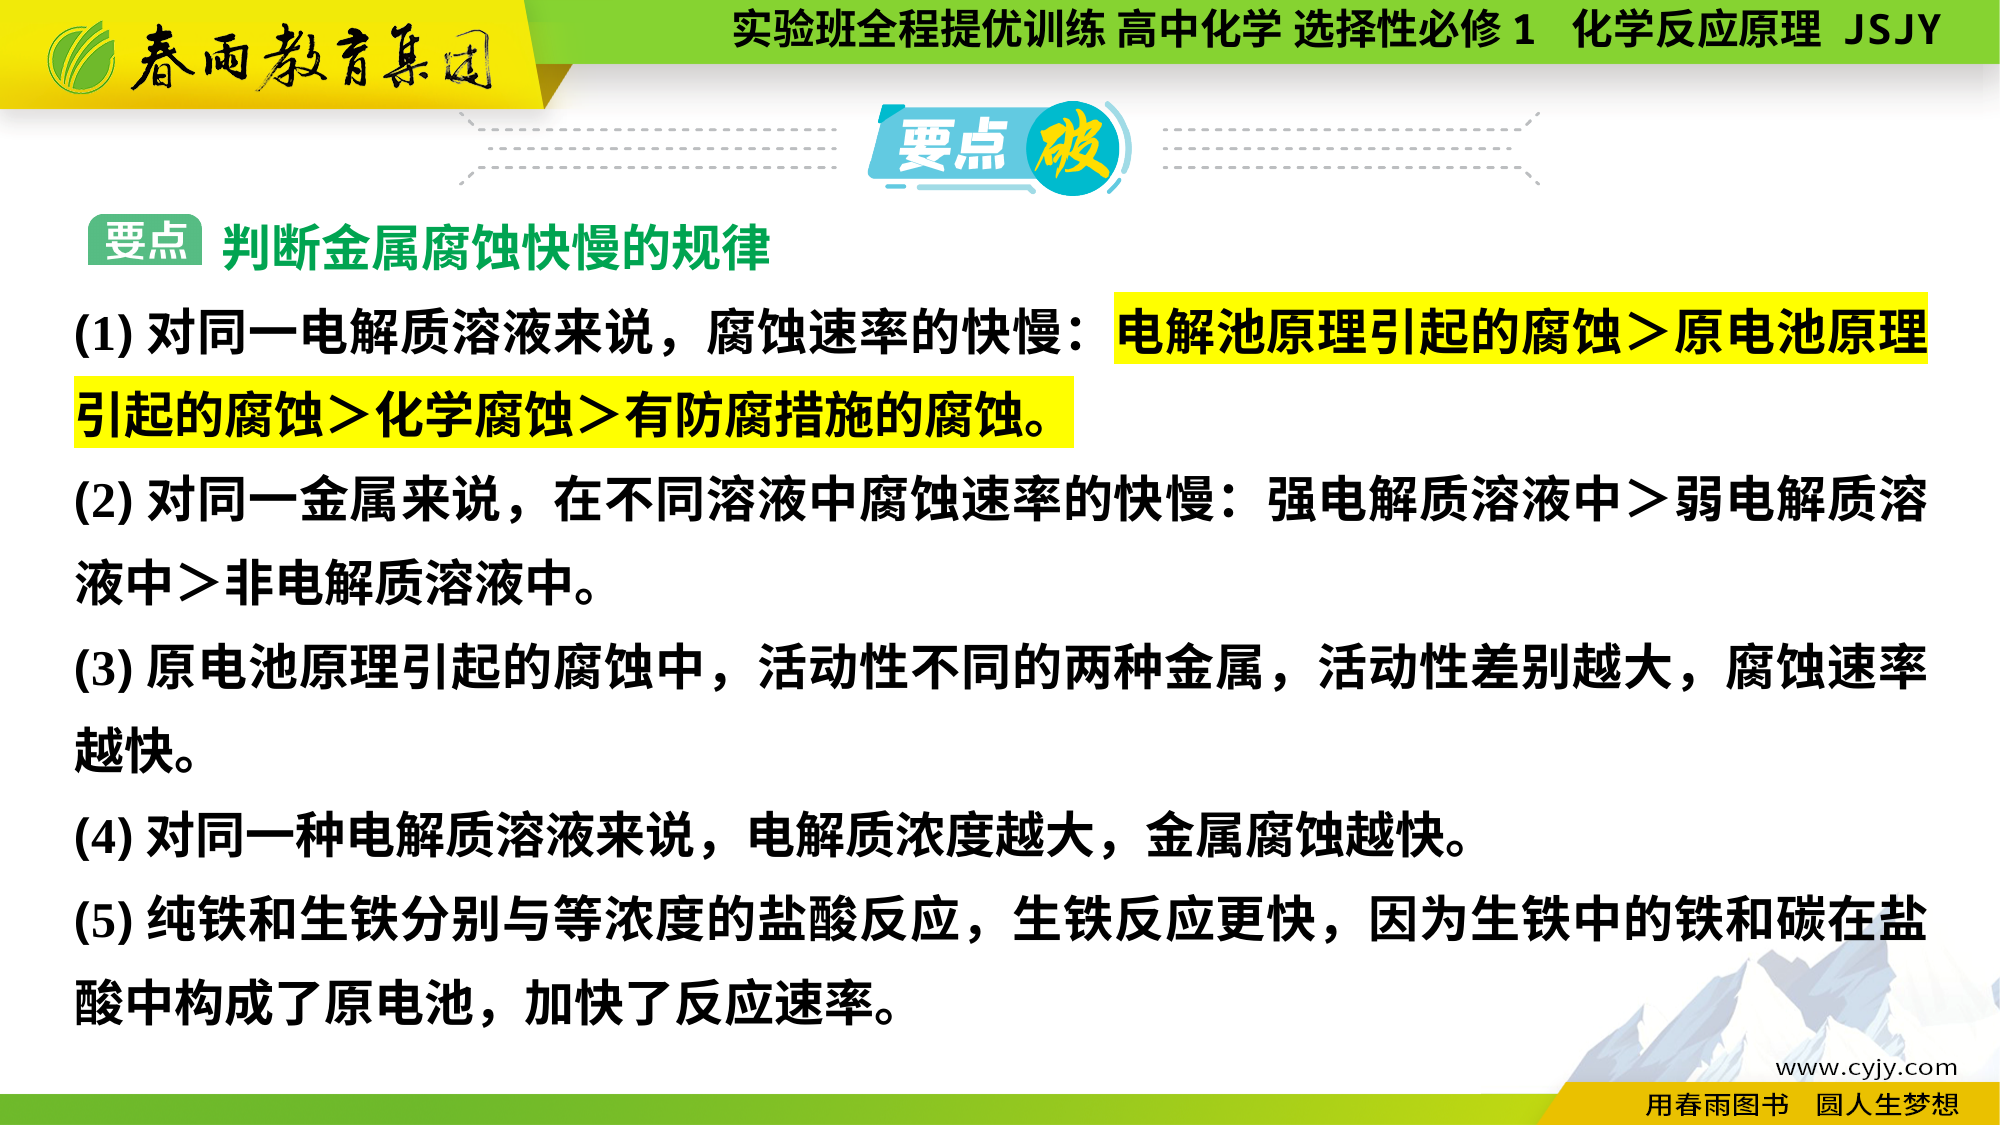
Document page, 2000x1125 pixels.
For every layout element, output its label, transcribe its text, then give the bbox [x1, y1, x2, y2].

picture [0, 0, 2000, 1125]
list 判断金属腐蚀快慢的规律 (1)对同一电解质溶液来说，腐蚀速率的快慢：电解池原理引起的腐蚀＞原电池原理引起的腐蚀＞化学腐蚀＞有防腐措施的腐蚀。 (2)对同一金属来说，在不同溶液中腐蚀速率的快慢：强电解质溶液中＞弱电解质溶液中＞非电解质溶液中。 (3)原电池原理引起的腐蚀中，活动性不同的两种金属，活动性差别越大，腐蚀速率越快。 (4)对同一种电解质溶液来说，电解质浓度越大，金属腐蚀越快。 (5)纯铁和生铁分别与等浓度的盐酸反应，生铁反应更快，因为生铁中的铁和碳在盐酸中构成了原电池，加快了反应速率。 [59, 184, 1944, 1038]
